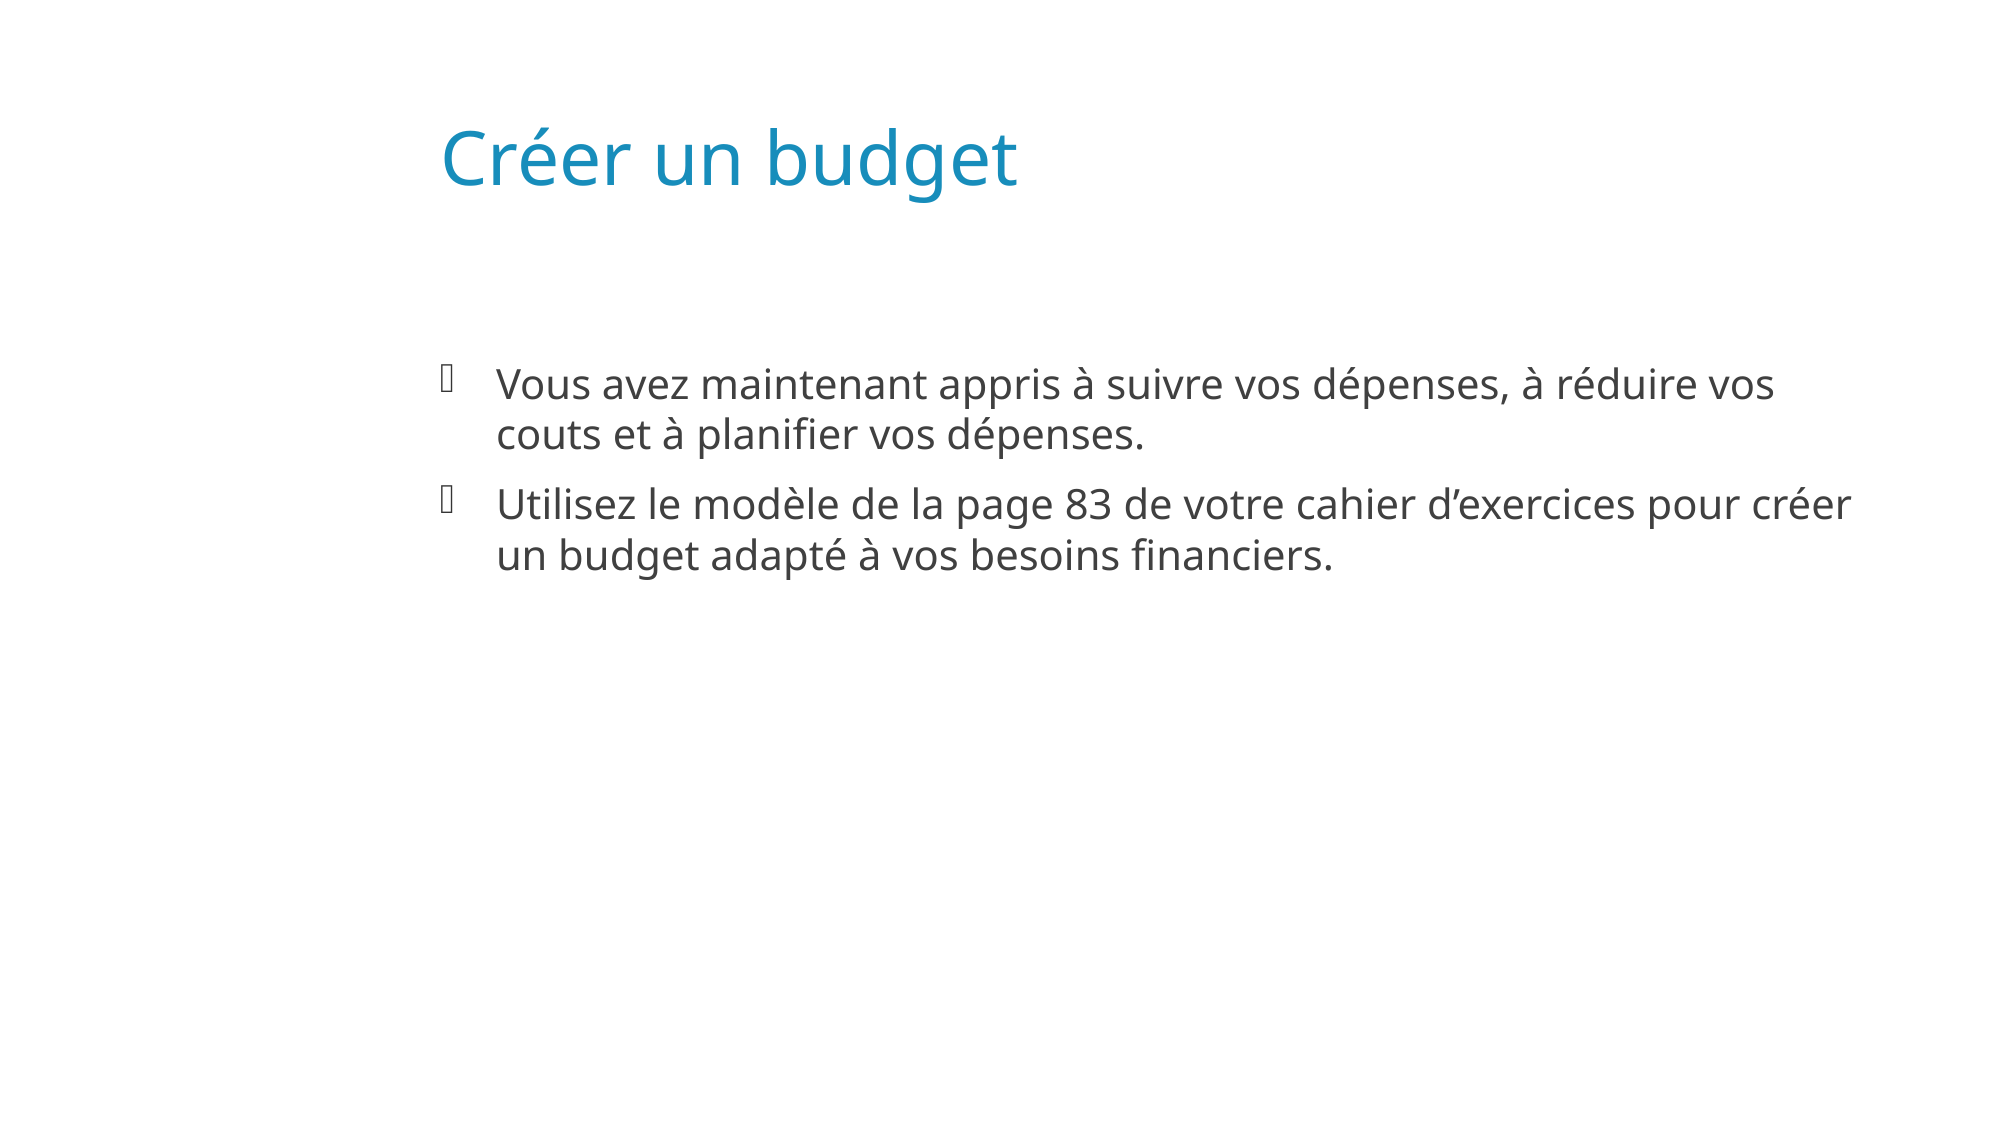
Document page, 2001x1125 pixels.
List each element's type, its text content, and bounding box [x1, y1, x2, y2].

title Créer un budget [425, 102, 1888, 313]
list Vous avez maintenant appris à suivre vos dépenses, à réduire vos couts et à planifier vos dépenses. Utilisez le modèle de la page 83 de votre cahier d’exercices pour créer un budget adapté à vos besoins financiers. [424, 350, 1888, 970]
